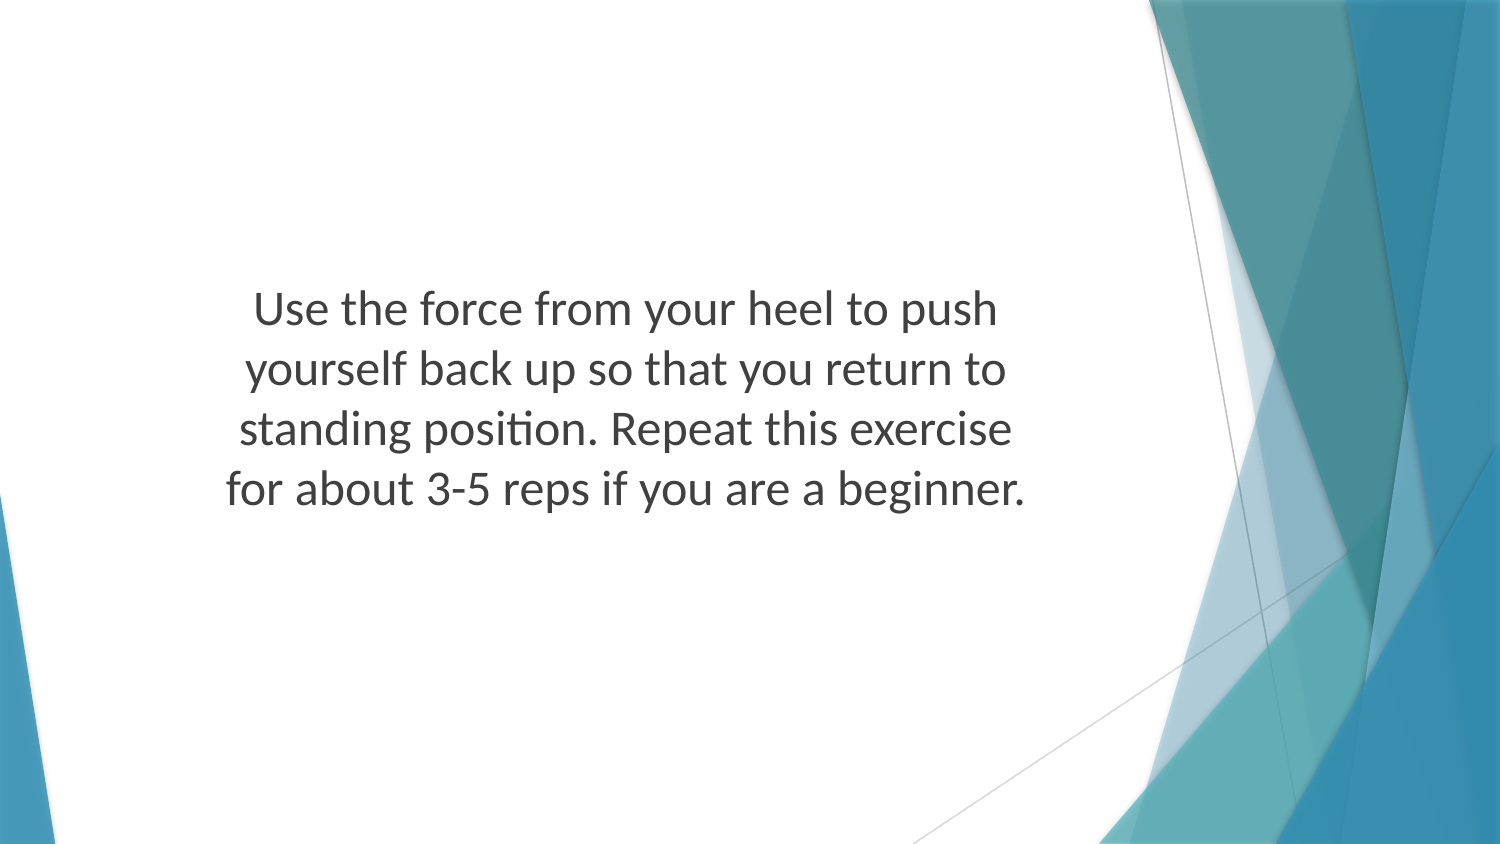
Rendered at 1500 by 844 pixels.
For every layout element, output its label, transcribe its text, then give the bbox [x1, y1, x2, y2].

list Use the force from your heel to push yourself back up so that you return to standing position. Repeat this exercise for about 3-5 reps if you are a beginner. [206, 268, 1046, 659]
